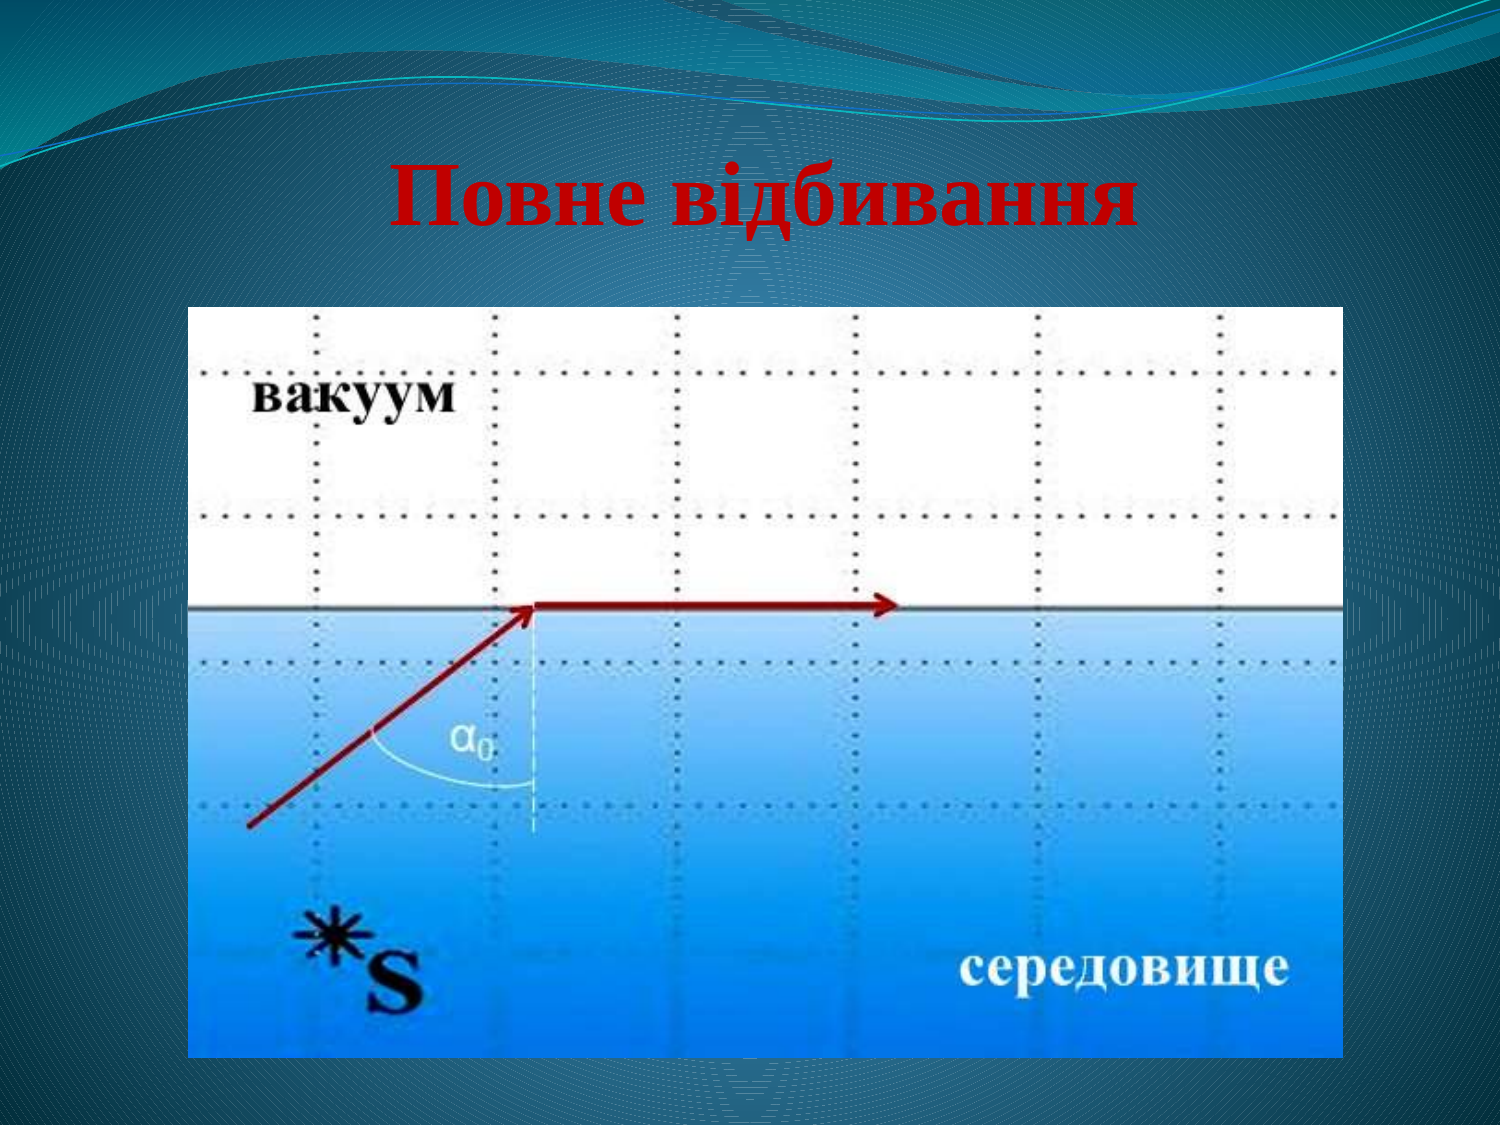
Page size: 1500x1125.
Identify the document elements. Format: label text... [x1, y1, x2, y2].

picture [188, 307, 1343, 1059]
title Повне відбивання [188, 113, 1343, 244]
